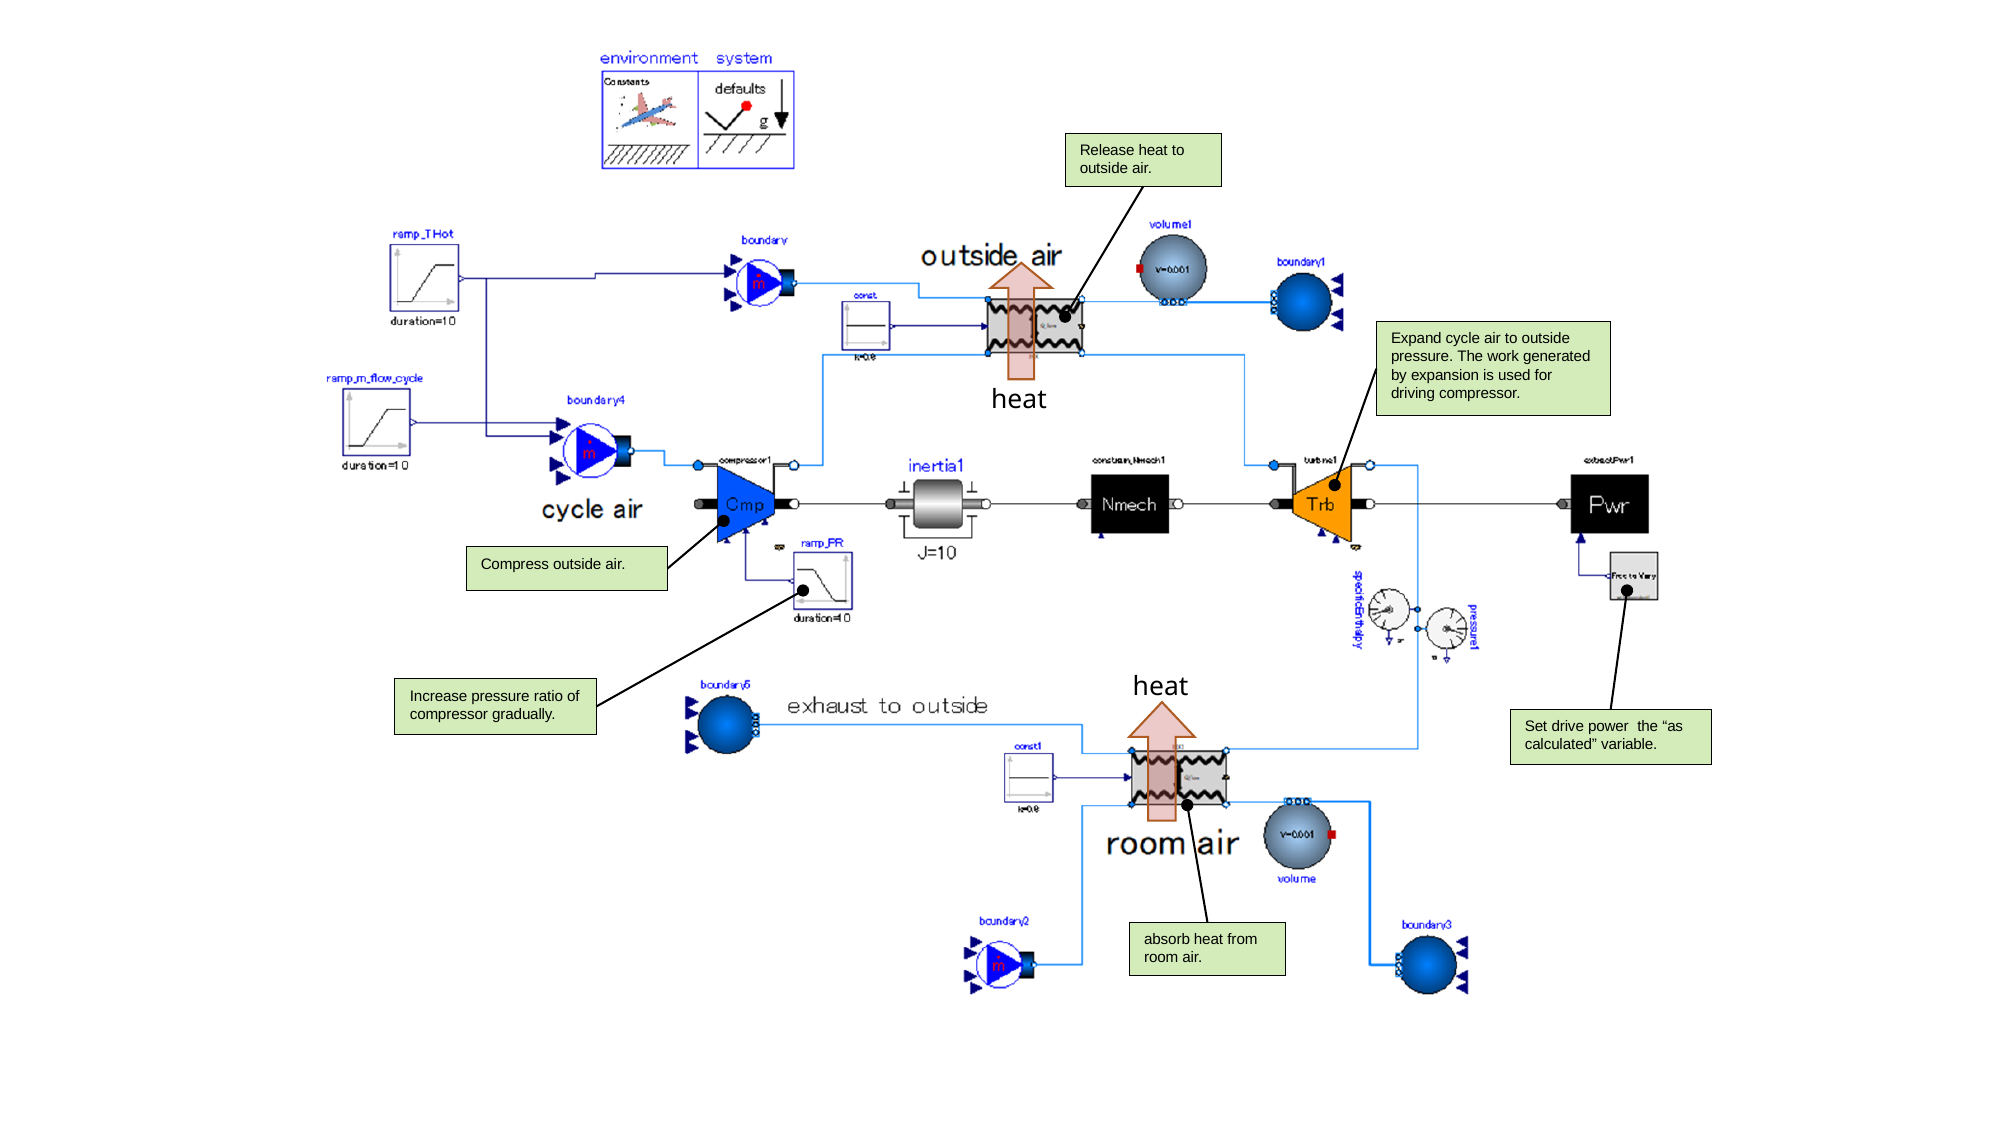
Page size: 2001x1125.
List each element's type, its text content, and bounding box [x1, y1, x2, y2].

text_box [667, 520, 724, 569]
picture [318, 23, 1682, 1019]
text_box Set drive power the “as calculated” variable. [1682, 709, 1712, 765]
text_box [1610, 590, 1628, 709]
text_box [596, 590, 804, 707]
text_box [1065, 186, 1144, 317]
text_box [1187, 805, 1208, 923]
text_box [1334, 368, 1377, 486]
